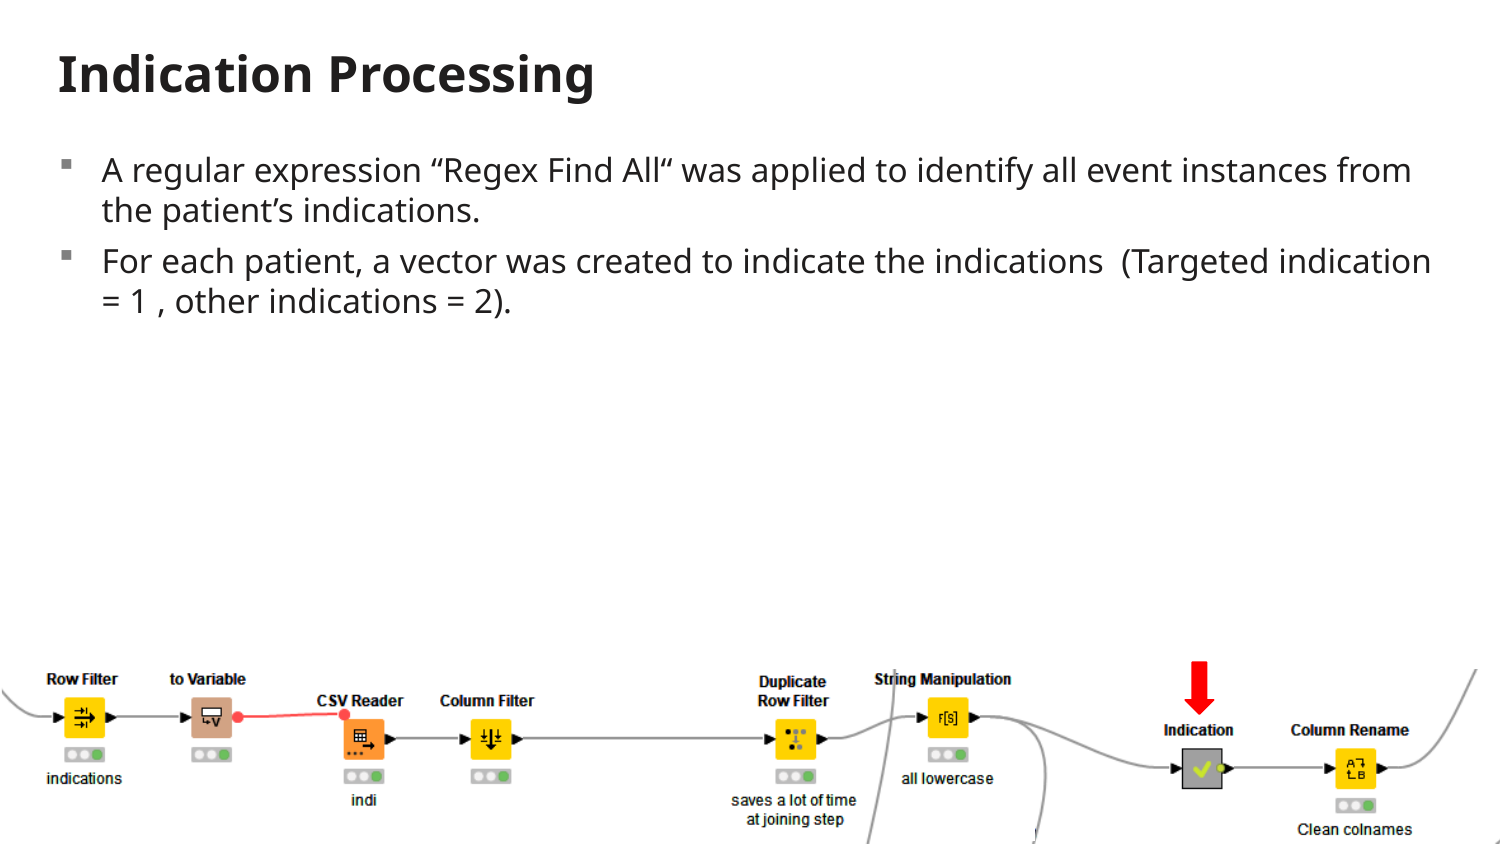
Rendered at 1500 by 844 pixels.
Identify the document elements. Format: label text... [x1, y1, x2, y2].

picture [1, 633, 1500, 844]
text_box [1192, 662, 1207, 669]
title Indication Processing [59, 42, 1442, 102]
list A regular expression “Regex Find All“ was applied to identify all event instances from the patient’s indications. For each patient, a vector was created to indicate the indications (Targeted indication = 1 , other indications = 2). [59, 148, 1442, 669]
